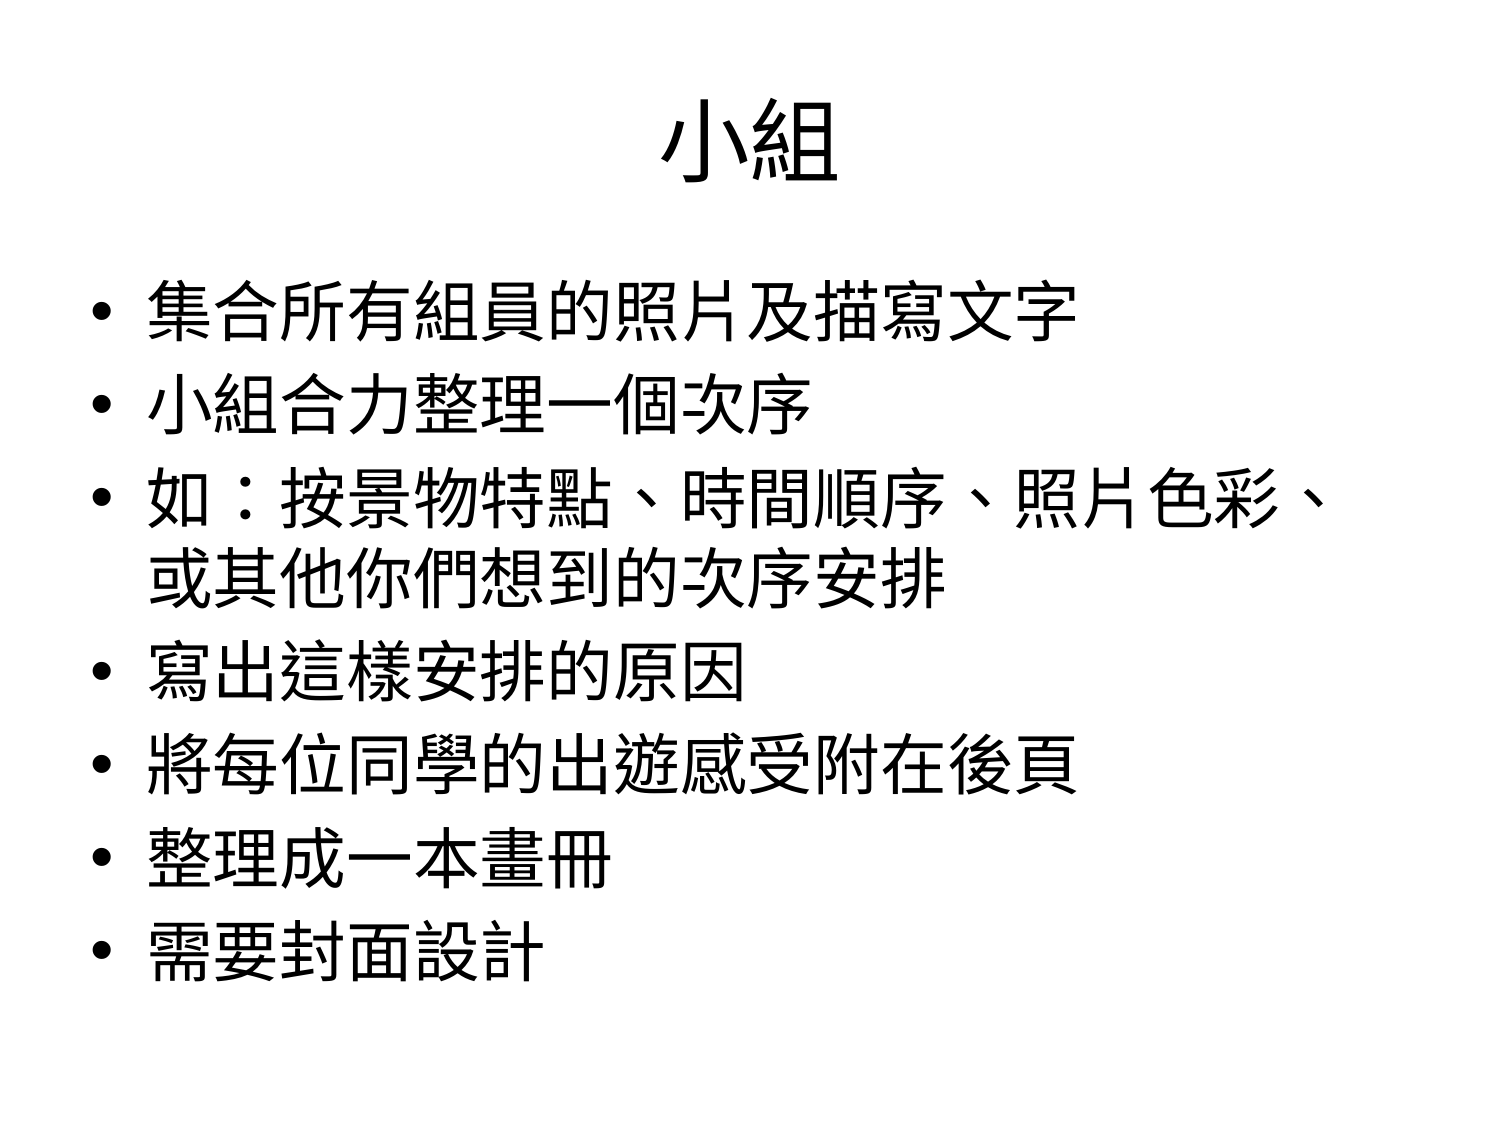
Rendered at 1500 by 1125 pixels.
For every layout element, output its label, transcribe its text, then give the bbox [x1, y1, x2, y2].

title 小組 [75, 45, 1425, 233]
list 集合所有組員的照片及描寫文字 小組合力整理一個次序 如：按景物特點、時間順序、照片色彩、或其他你們想到的次序安排 寫出這樣安排的原因 將每位同學的出遊感受附在後頁 整理成一本畫冊 需要封面設計 [75, 262, 1425, 1081]
